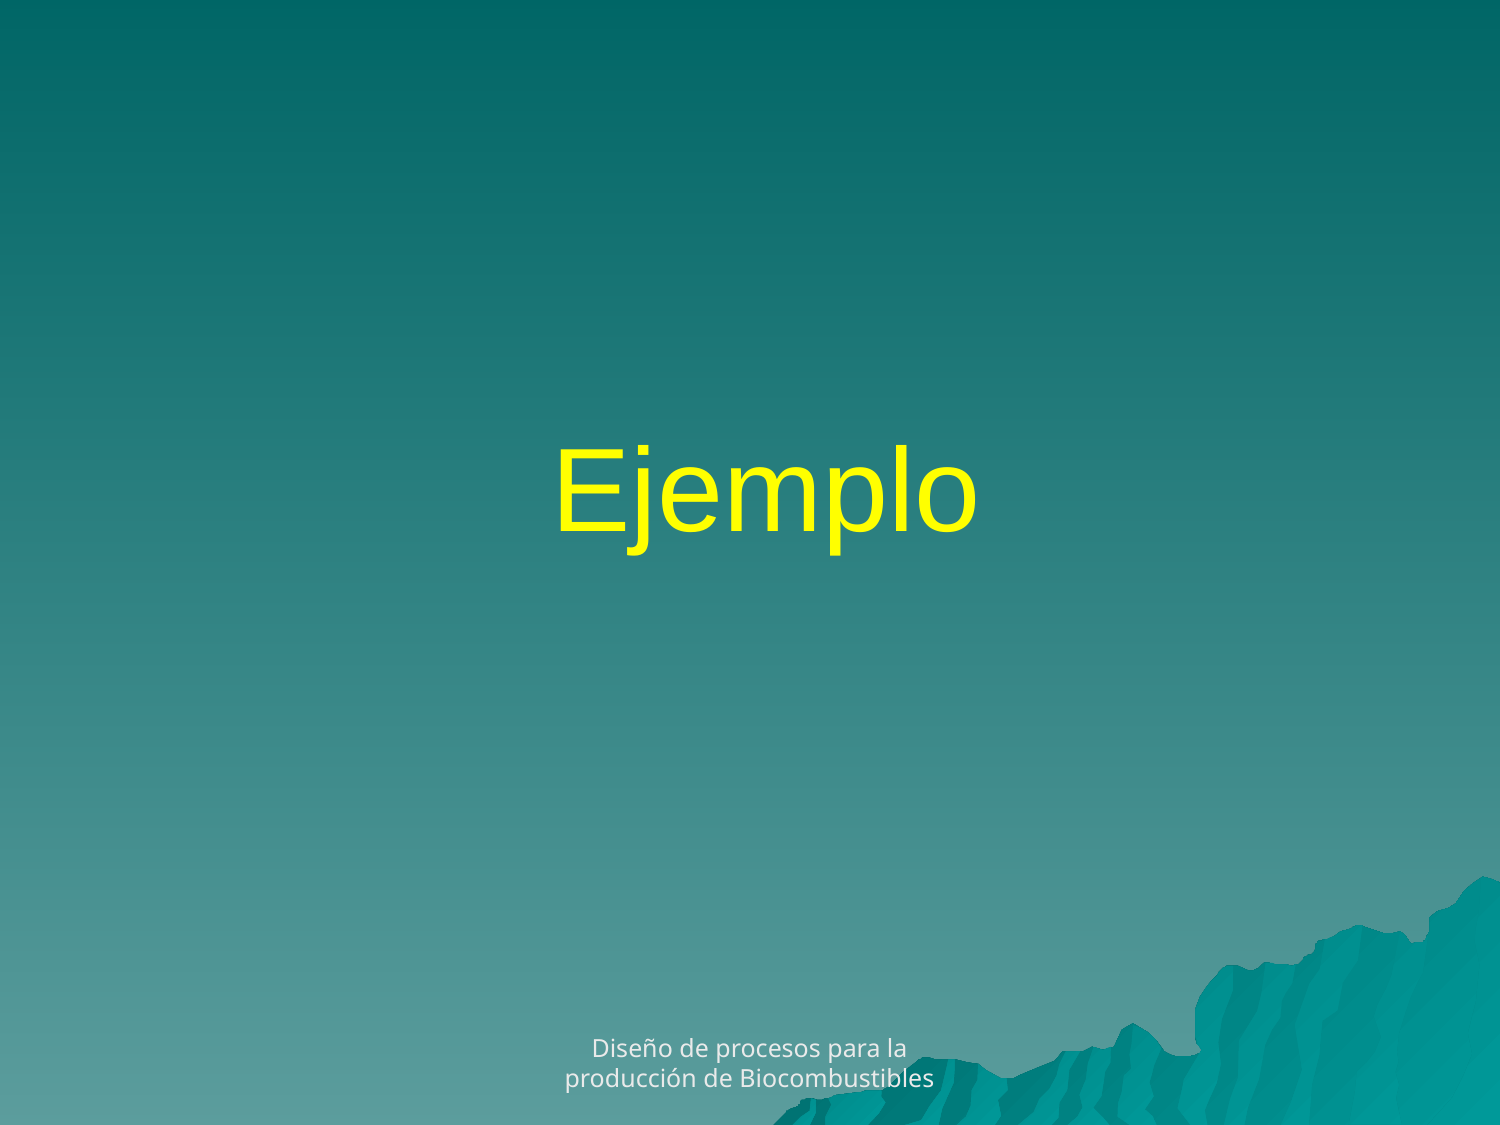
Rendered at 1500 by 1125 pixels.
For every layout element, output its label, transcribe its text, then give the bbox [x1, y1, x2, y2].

title Ejemplo [112, 374, 1388, 563]
footer Diseño de procesos para la producción de Biocombustibles [512, 1024, 988, 1101]
